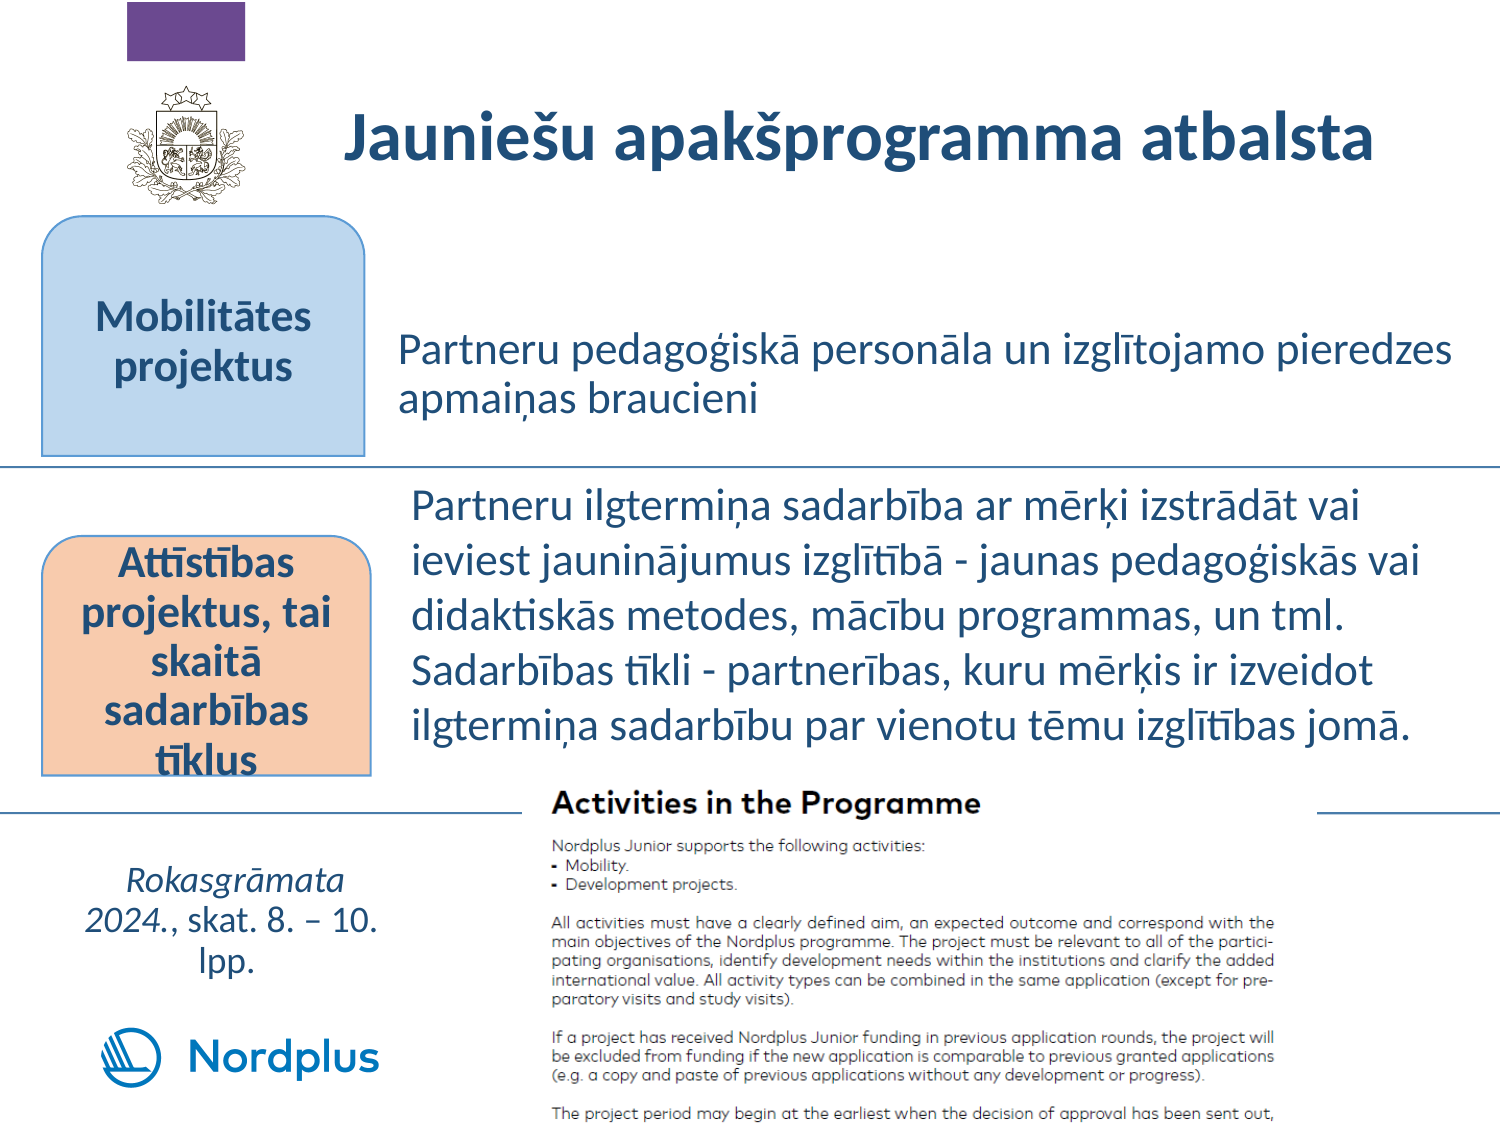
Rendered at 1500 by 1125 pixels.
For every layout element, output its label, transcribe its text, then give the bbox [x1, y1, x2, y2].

text_box Rokasgrāmata 2024., skat. 8. – 10. lpp. [62, 875, 401, 989]
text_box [0, 154, 1500, 875]
title Jauniešu apakšprogramma atbalsta [324, 59, 1397, 154]
picture [0, 771, 1500, 1125]
picture [0, 0, 1500, 154]
